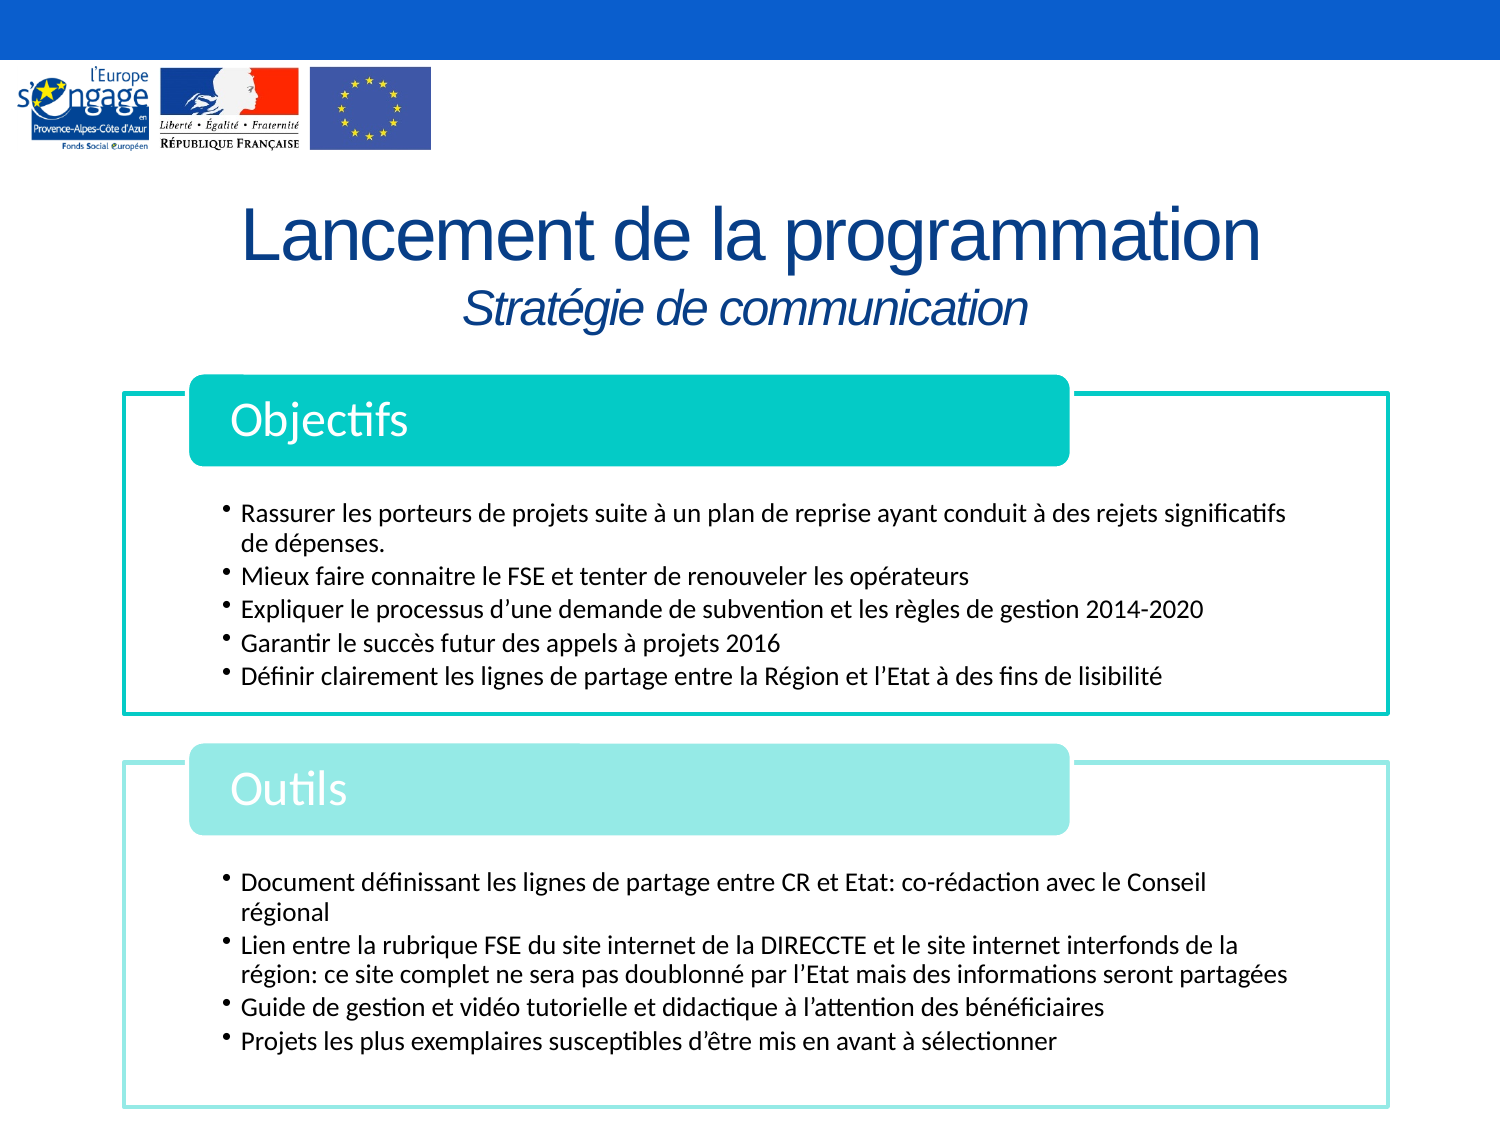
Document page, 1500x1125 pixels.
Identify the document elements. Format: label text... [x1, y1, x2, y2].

picture [309, 66, 432, 151]
picture [159, 67, 299, 151]
title Lancement de la programmation Stratégie de communication [76, 172, 1427, 348]
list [123, 361, 1389, 1118]
picture [17, 66, 150, 151]
